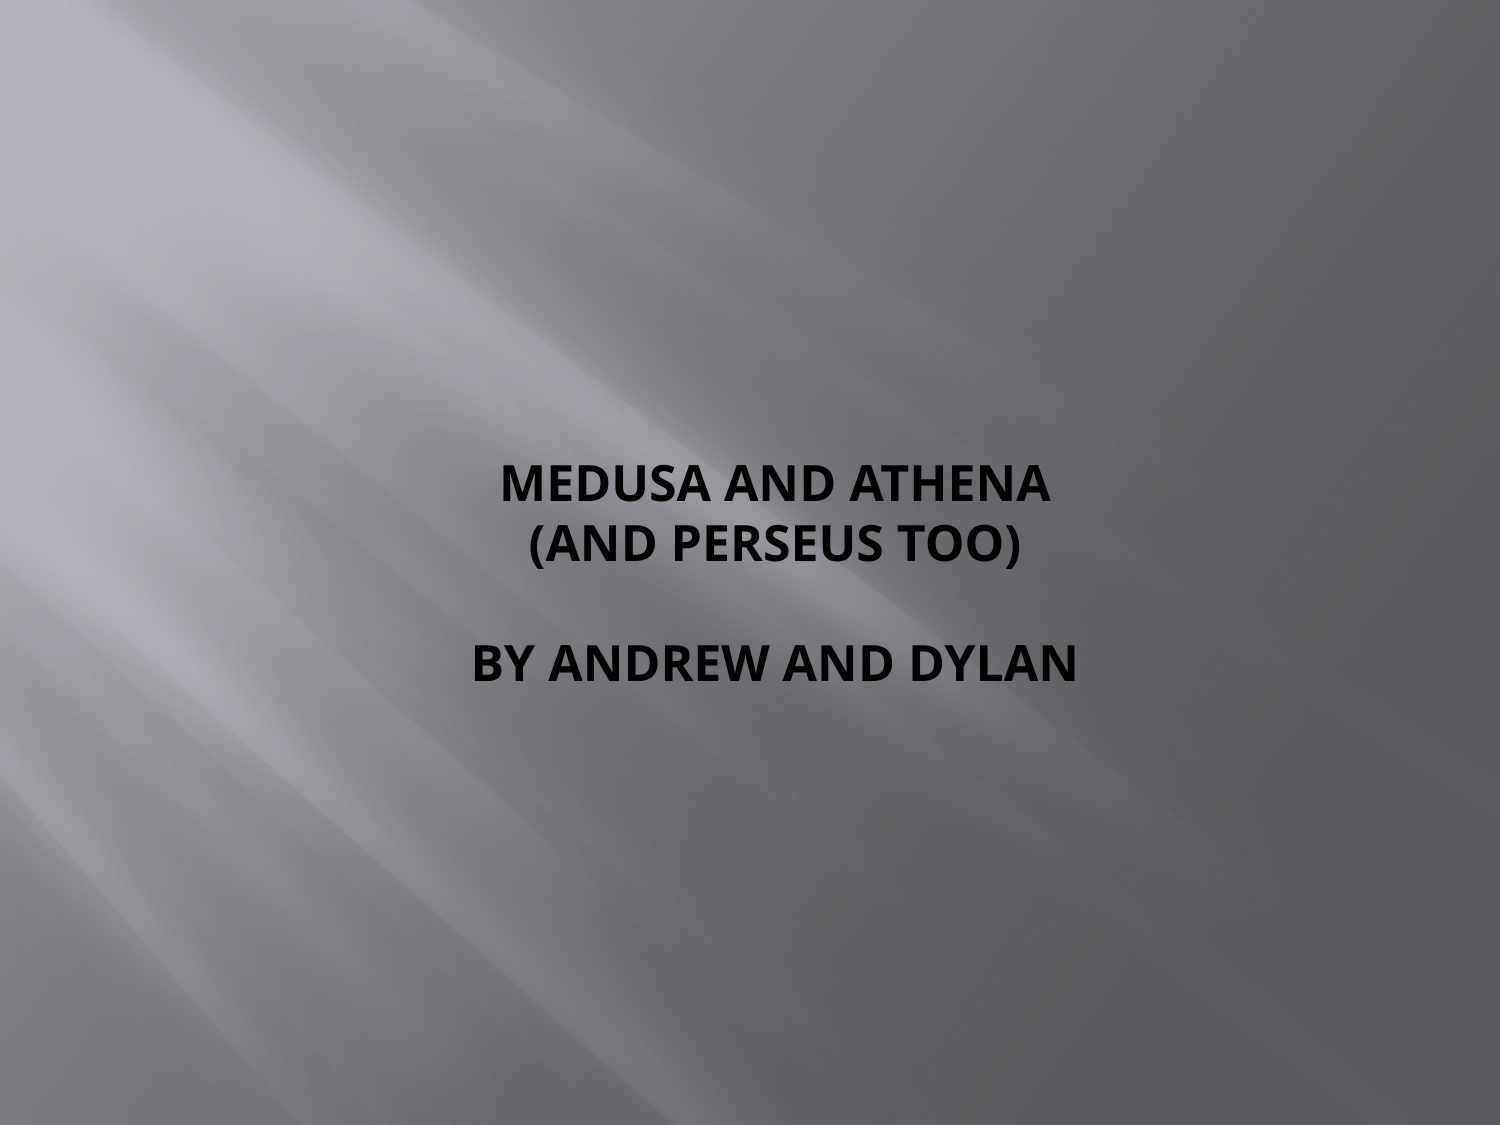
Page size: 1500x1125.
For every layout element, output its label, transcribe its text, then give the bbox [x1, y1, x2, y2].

title Medusa and Athena (And Perseus too) by Andrew and Dylan [137, 450, 1413, 692]
